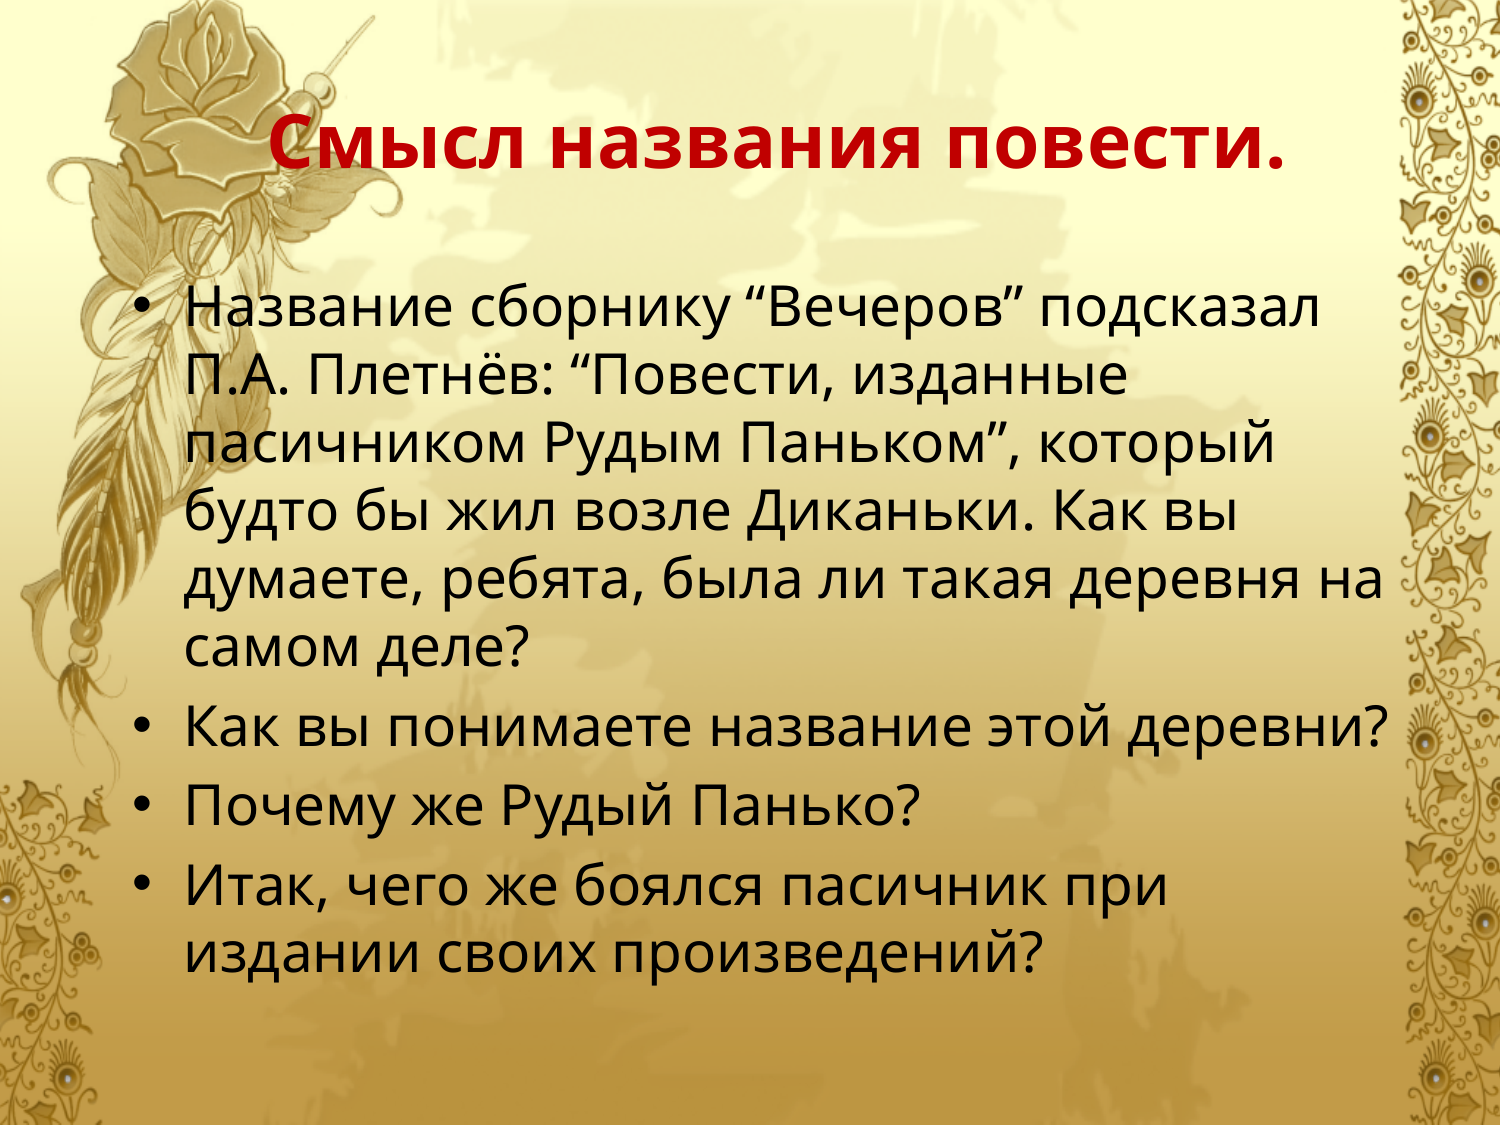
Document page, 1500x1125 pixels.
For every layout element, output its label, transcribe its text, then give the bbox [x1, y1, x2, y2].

picture [0, 0, 1500, 1125]
title Смысл названия повести. [128, 45, 1425, 233]
list Название сборнику “Вечеров” подсказал П.А. Плетнёв: “Повести, изданные пасичником Рудым Паньком”, который будто бы жил возле Диканьки. Как вы думаете, ребята, была ли такая деревня на самом деле? Как вы понимаете название этой деревни? Почему же Рудый Панько? Итак, чего же боялся пасичник при издании своих произведений? [116, 262, 1426, 1006]
